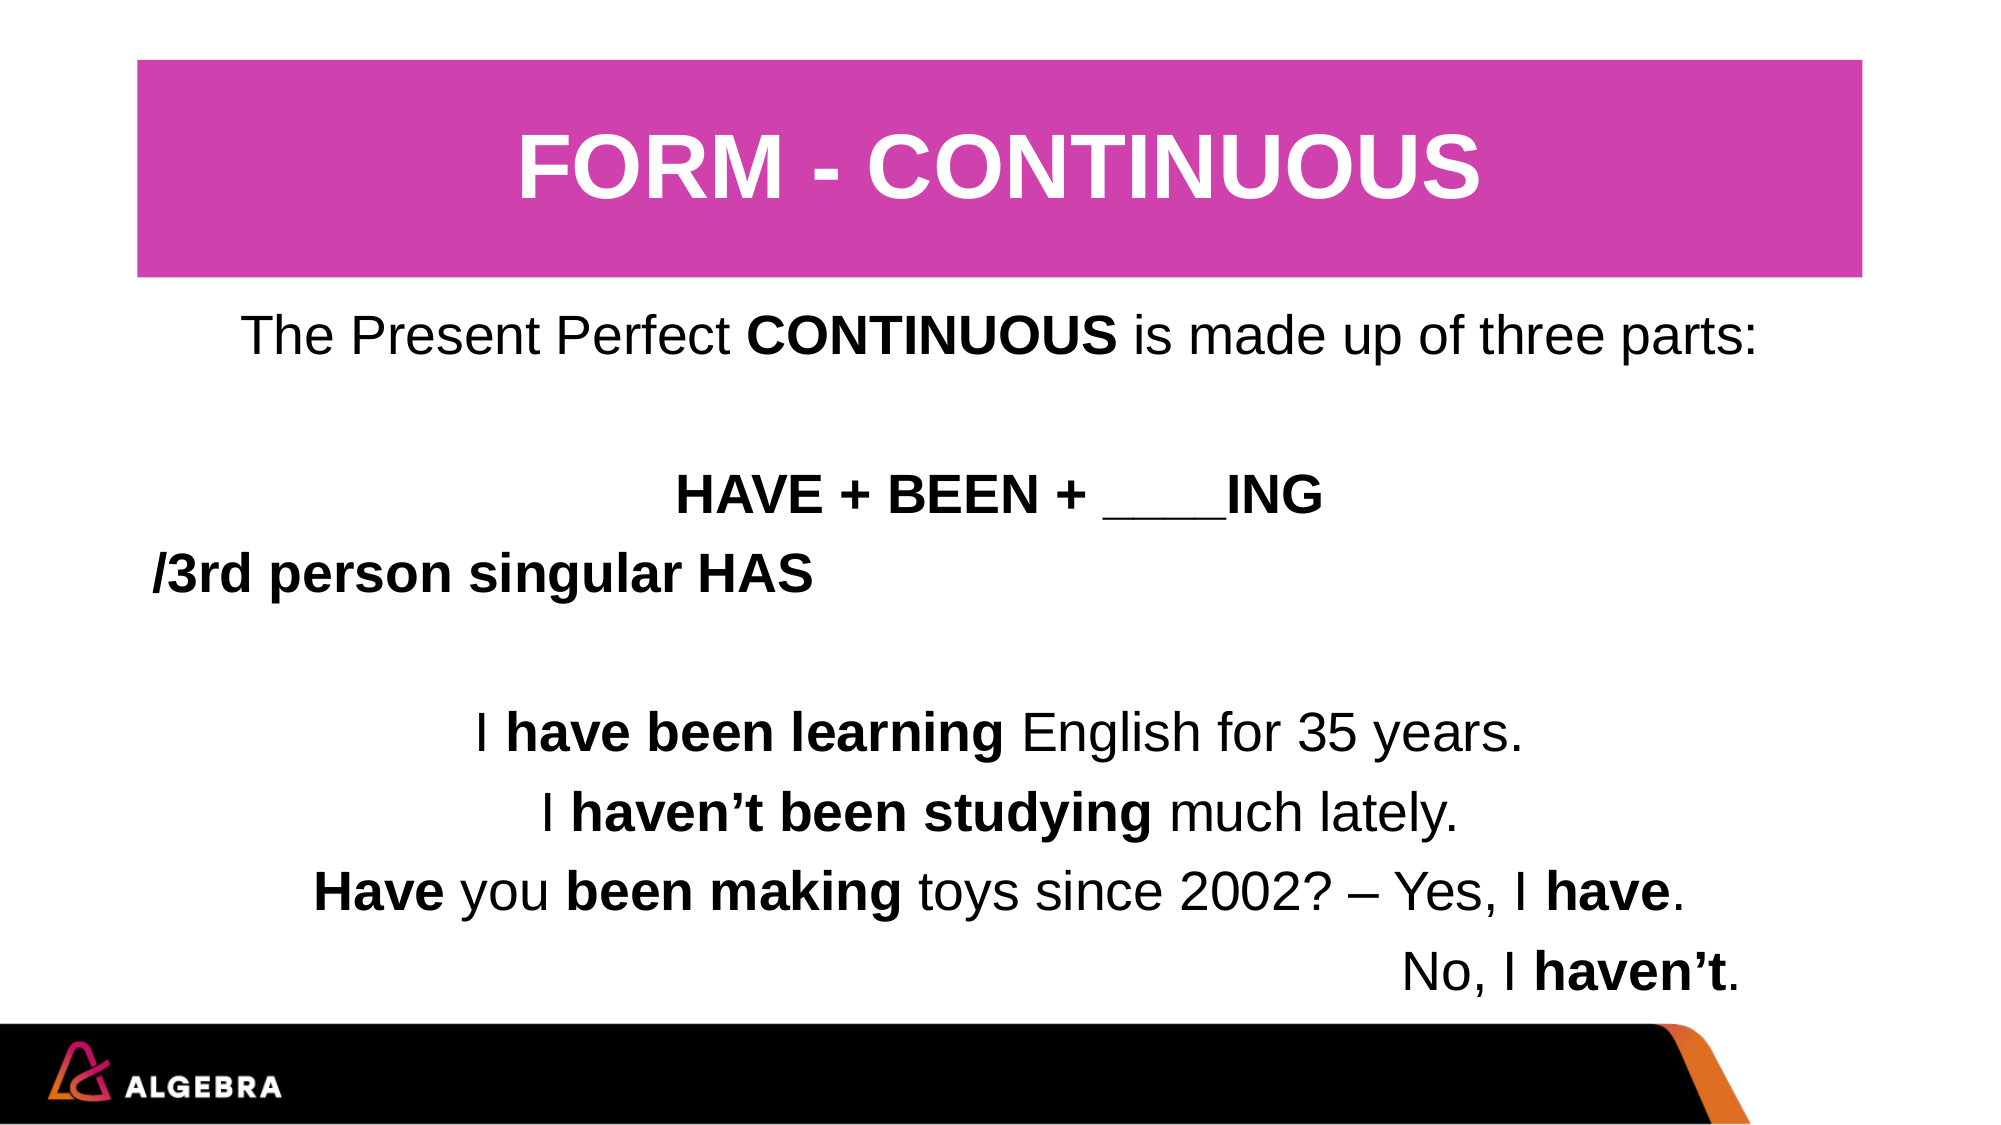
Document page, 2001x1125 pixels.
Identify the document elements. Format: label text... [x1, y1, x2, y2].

title FORM - CONTINUOUS [137, 59, 1863, 278]
list The Present Perfect CONTINUOUS is made up of three parts: HAVE + BEEN + ____ING /3rd person singular HAS I have been learning English for 35 years. I haven’t been studying much lately. Have you been making toys since 2002? – Yes, I have. No, I haven’t. [137, 299, 1863, 1014]
picture [0, 1023, 1958, 1125]
